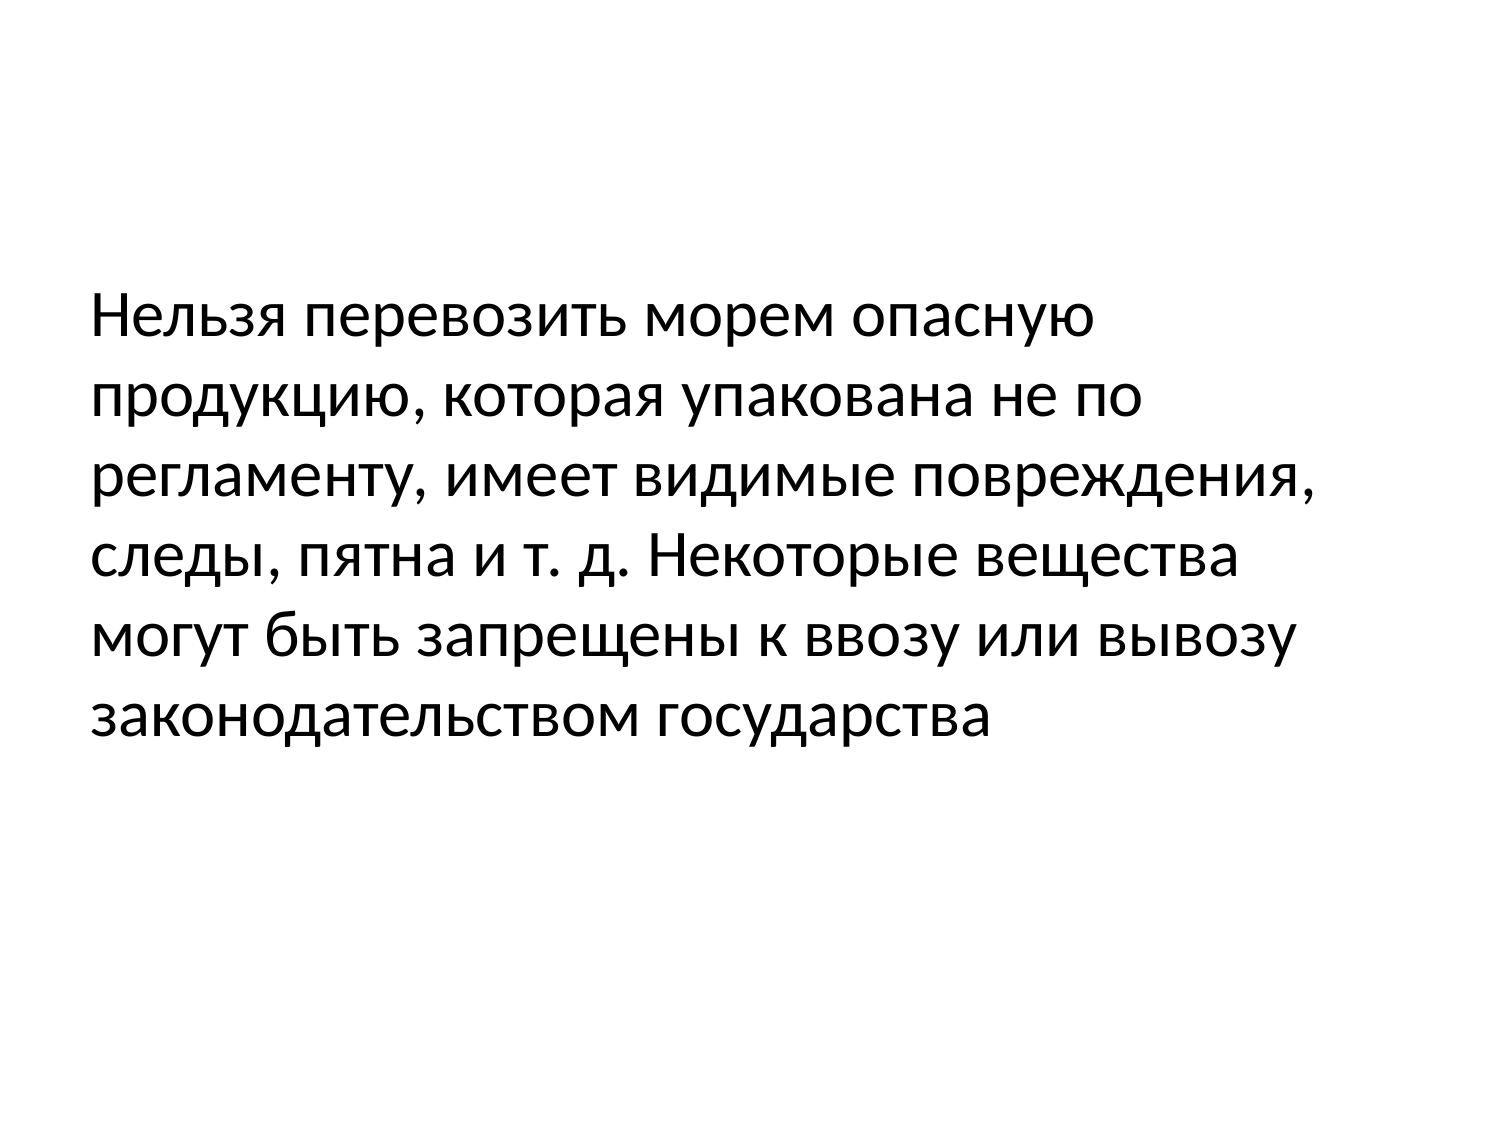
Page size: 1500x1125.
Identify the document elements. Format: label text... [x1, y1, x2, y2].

list Нельзя перевозить морем опасную продукцию, которая упакована не по регламенту, имеет видимые повреждения, следы, пятна и т. д. Некоторые вещества могут быть запрещены к ввозу или вывозу законодательством государства [75, 262, 1425, 1005]
